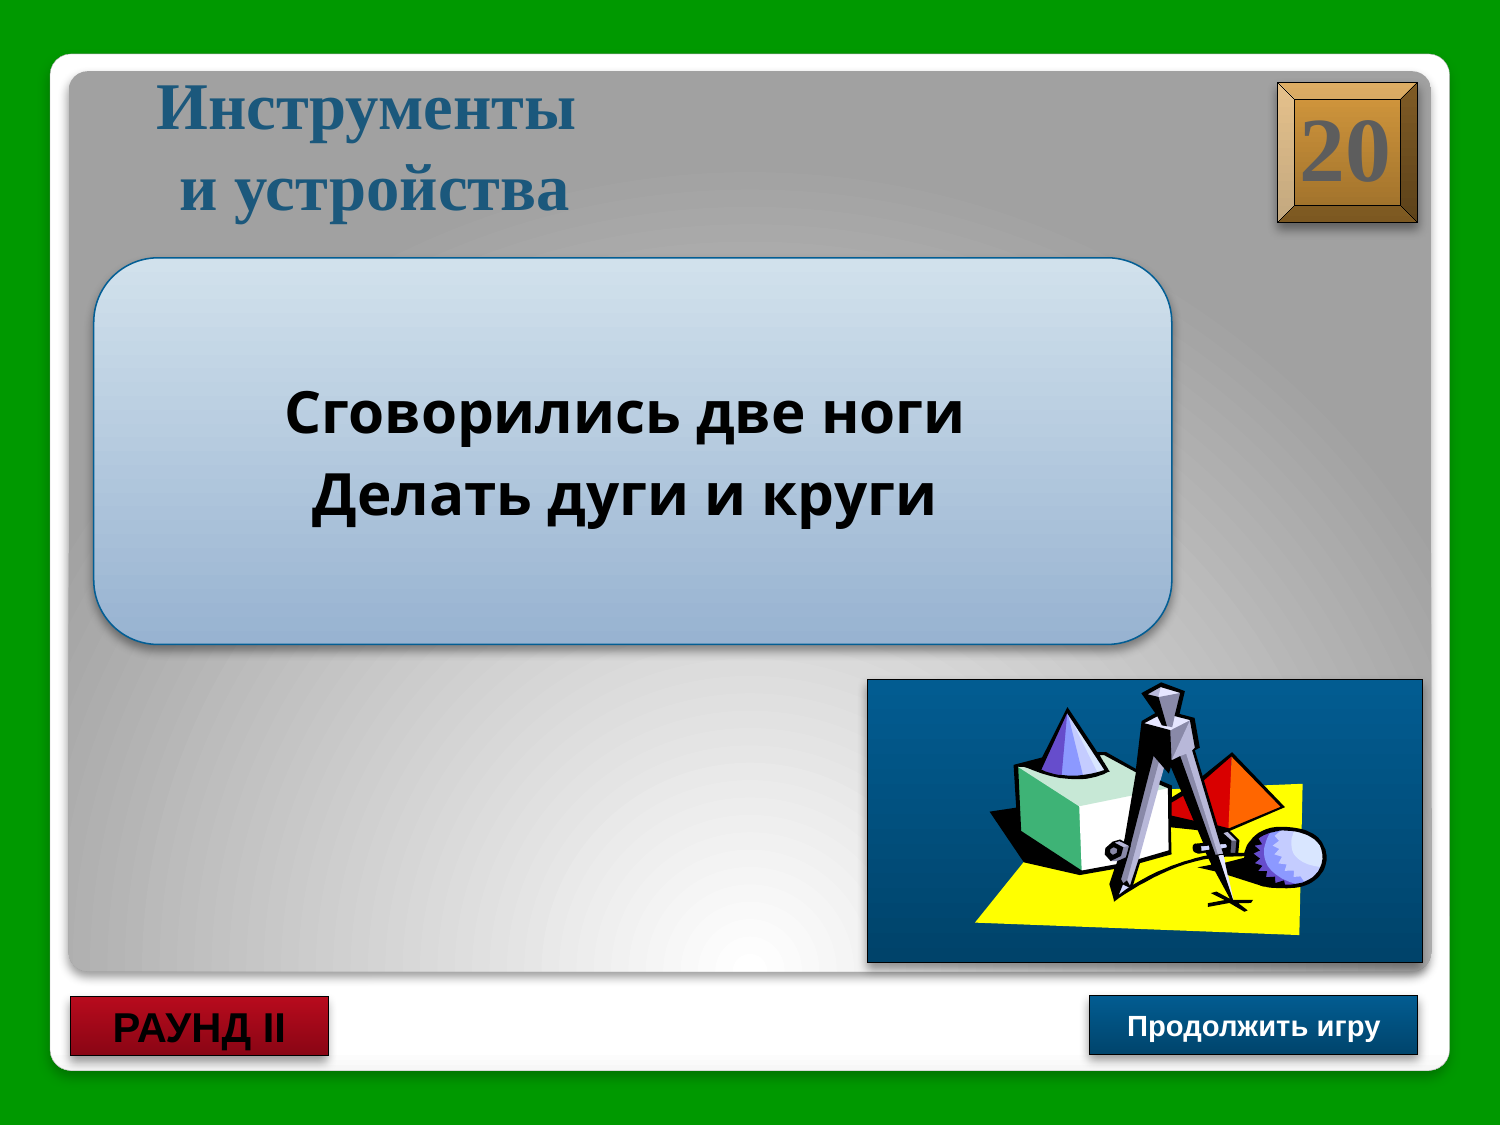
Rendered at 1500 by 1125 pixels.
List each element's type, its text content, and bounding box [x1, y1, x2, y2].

text_box Продолжить игру [1089, 995, 1418, 1055]
text_box Сговорились две ноги Делать дуги и круги [92, 257, 1173, 646]
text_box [866, 679, 1423, 964]
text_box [1277, 81, 1419, 223]
text_box РАУНД II [70, 996, 329, 1056]
text_box Инструменты и устройства [35, 56, 715, 231]
